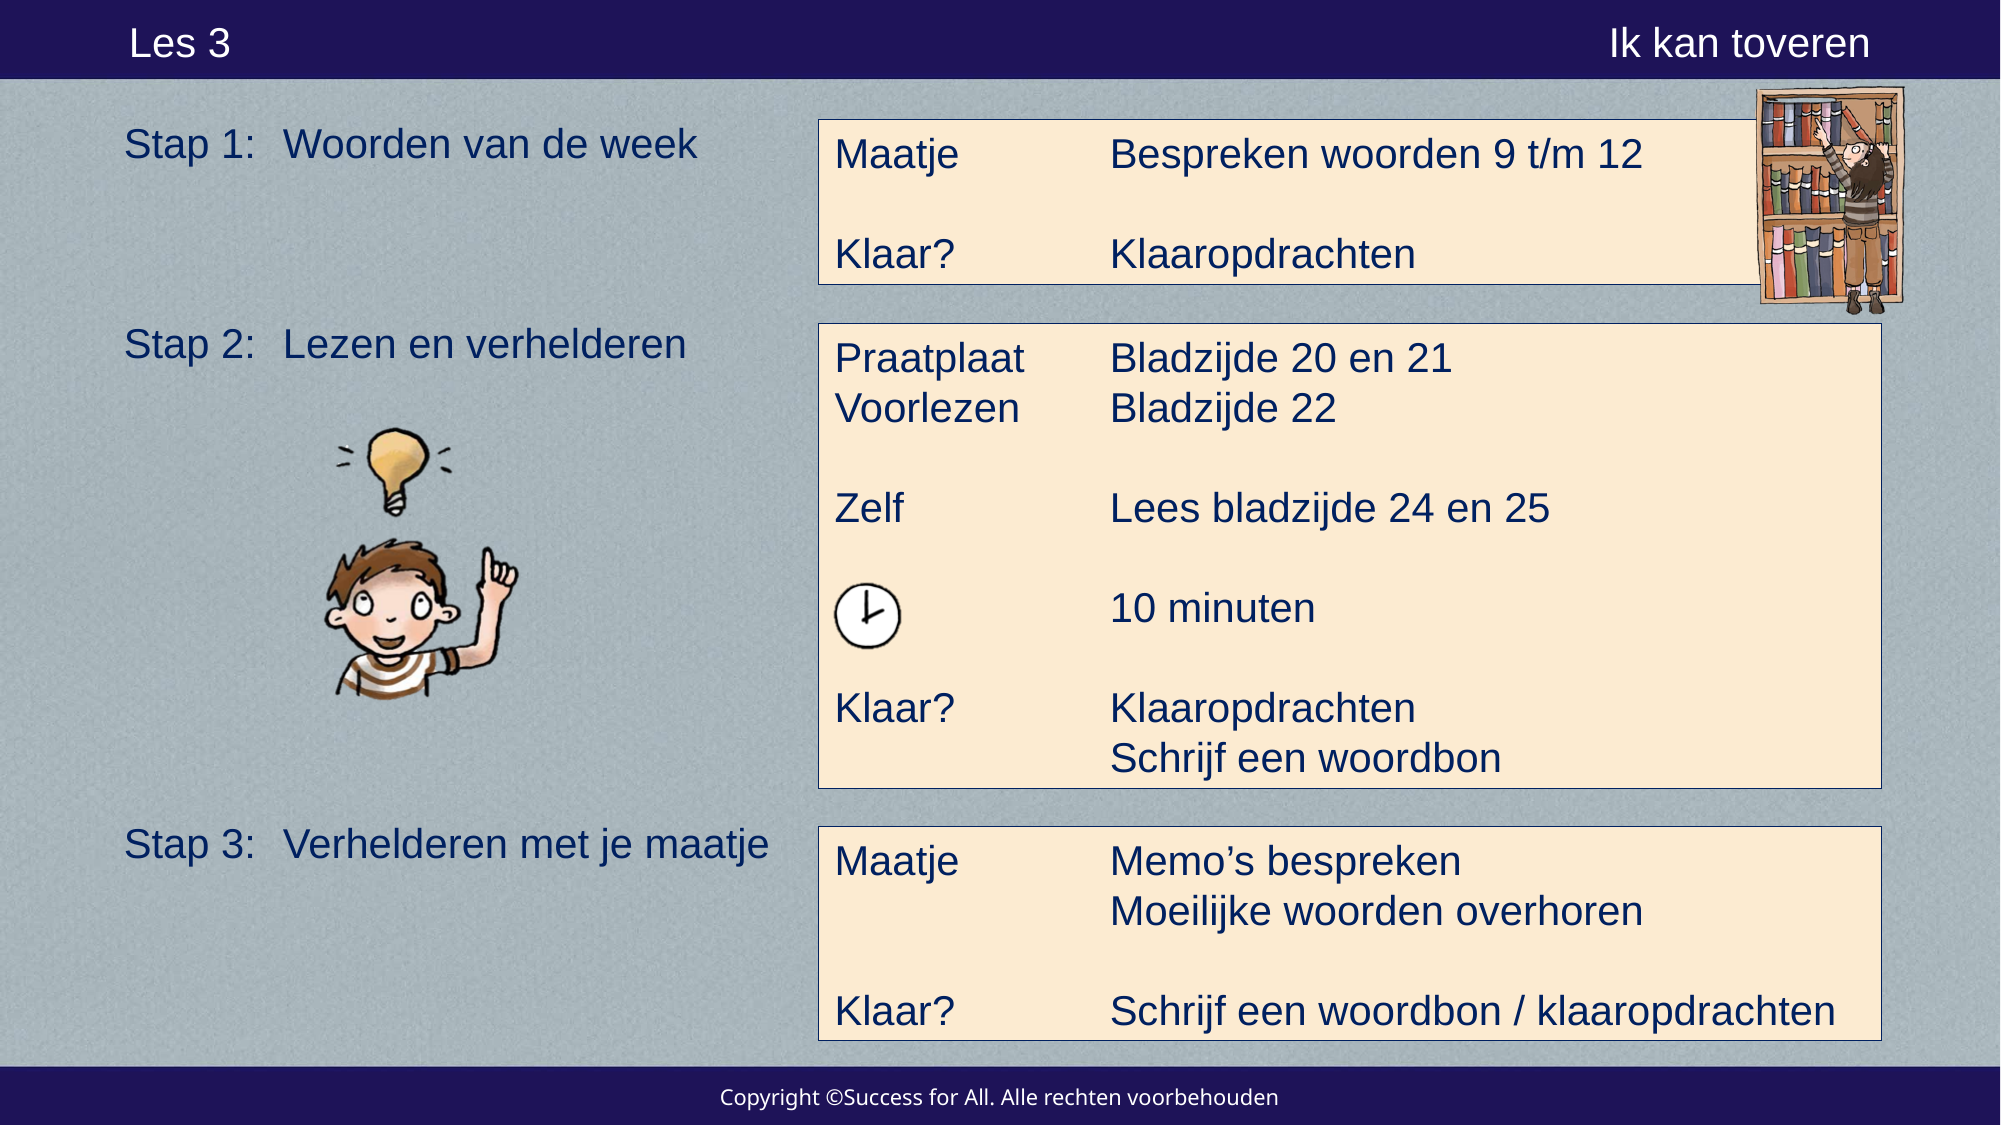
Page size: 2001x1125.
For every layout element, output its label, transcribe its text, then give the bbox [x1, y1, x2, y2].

text_box Ik kan toveren [999, 8, 1886, 73]
text_box Maatje Memo’s bespreken Moeilijke woorden overhoren Klaar? Schrijf een woordbon / klaaropdrachten [818, 826, 1882, 1041]
text_box Les 3 [114, 8, 354, 73]
text_box Praatplaat Bladzijde 20 en 21 Voorlezen Bladzijde 22 Zelf Lees bladzijde 24 en 25 10 minuten Klaar? Klaaropdrachten Schrijf een woordbon [818, 323, 1882, 789]
text_box Stap 1: Woorden van de week Stap 2: Lezen en verhelderen Stap 3: Verhelderen met je maatje [109, 109, 902, 925]
text_box Copyright ©Success for All. Alle rechten voorbehouden [0, 1076, 2000, 1125]
text_box Maatje Bespreken woorden 9 t/m 12 Klaar? Klaaropdrachten [818, 119, 1740, 285]
picture [0, 0, 2001, 1125]
